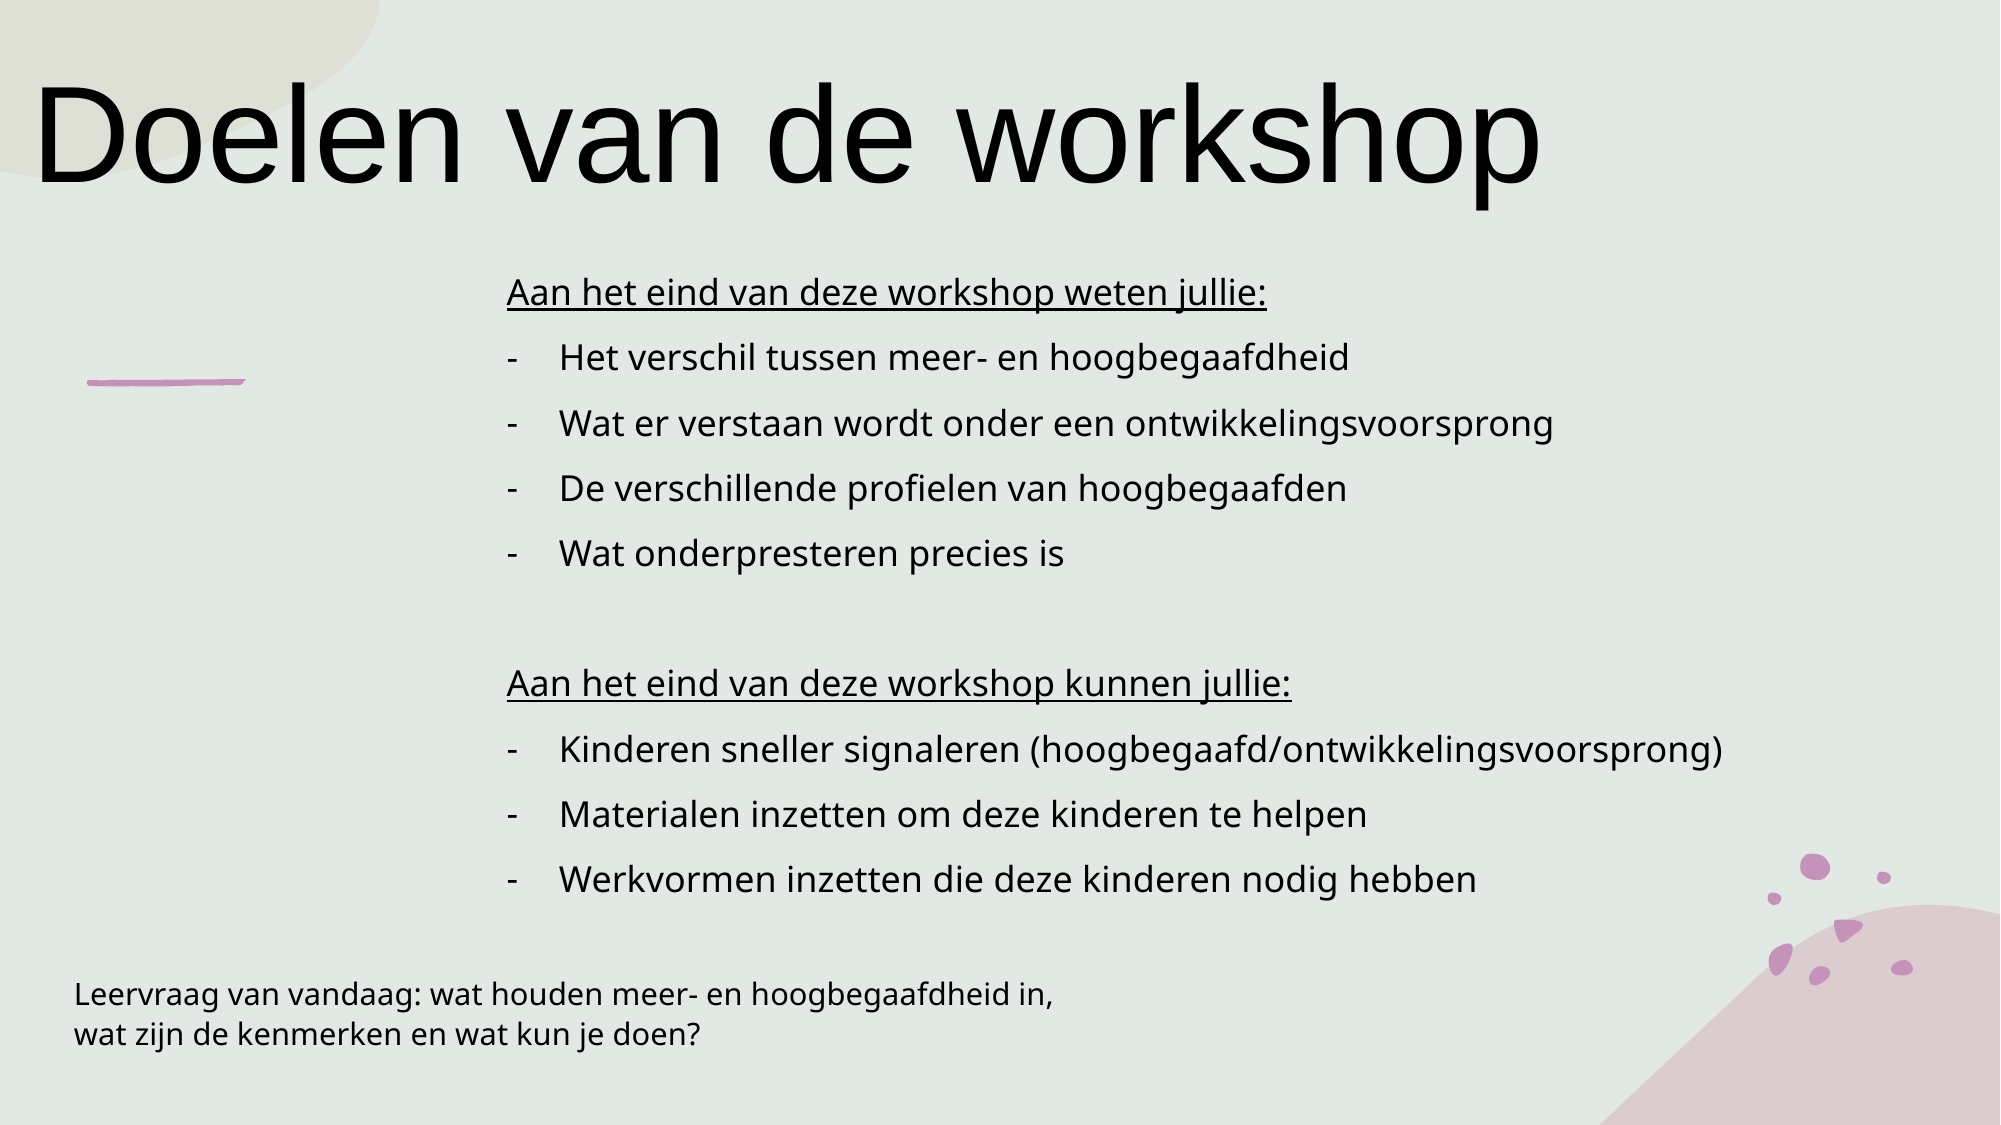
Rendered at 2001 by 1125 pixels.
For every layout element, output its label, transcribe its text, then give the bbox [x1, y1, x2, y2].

title Doelen van de workshop [16, 0, 1670, 218]
list Aan het eind van deze workshop weten jullie: Het verschil tussen meer- en hoogbegaafdheid Wat er verstaan wordt onder een ontwikkelingsvoorsprong De verschillende profielen van hoogbegaafden Wat onderpresteren precies is Aan het eind van deze workshop kunnen jullie: Kinderen sneller signaleren (hoogbegaafd/ontwikkelingsvoorsprong) Materialen inzetten om deze kinderen te helpen Werkvormen inzetten die deze kinderen nodig hebben [491, 258, 2000, 909]
text_box Leervraag van vandaag: wat houden meer- en hoogbegaafdheid in, wat zijn de kenmerken en wat kun je doen? [58, 963, 1130, 1061]
